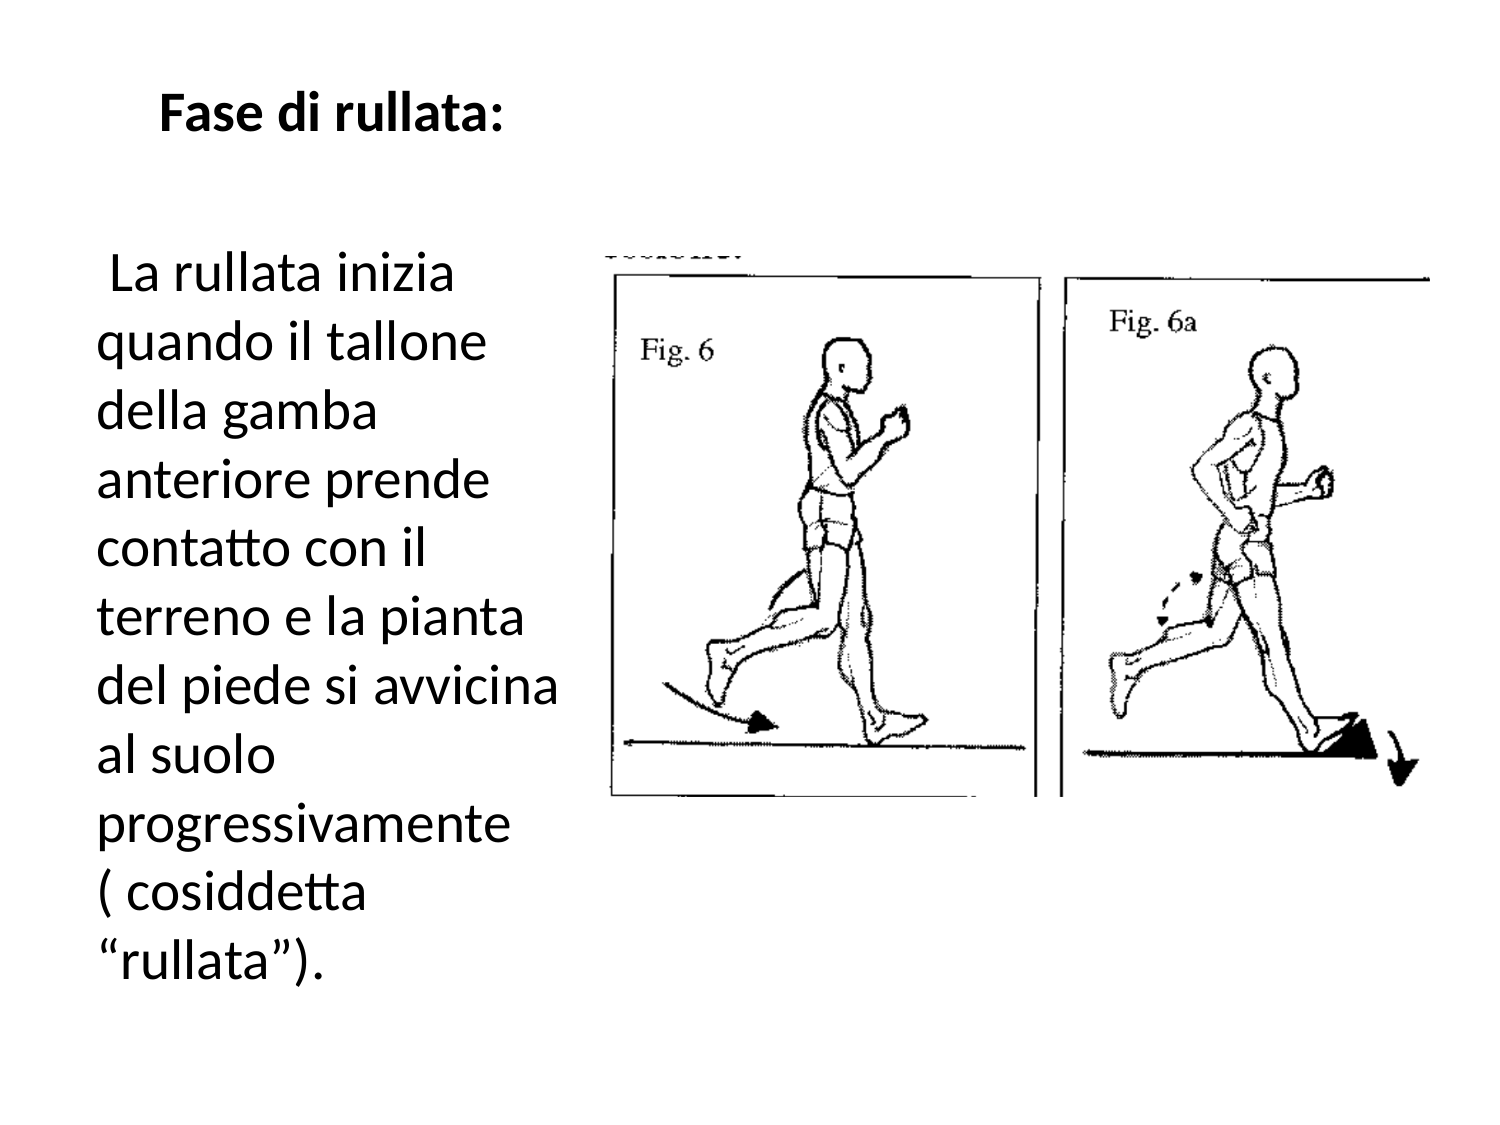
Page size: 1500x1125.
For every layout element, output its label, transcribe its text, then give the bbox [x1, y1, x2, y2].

list Fase di rullata: La rullata inizia quando il tallone della gamba anteriore prende contatto con il terreno e la pianta del piede si avvicina al suolo progressivamente ( cosiddetta “rullata”). [29, 66, 597, 1083]
picture [596, 255, 1430, 797]
